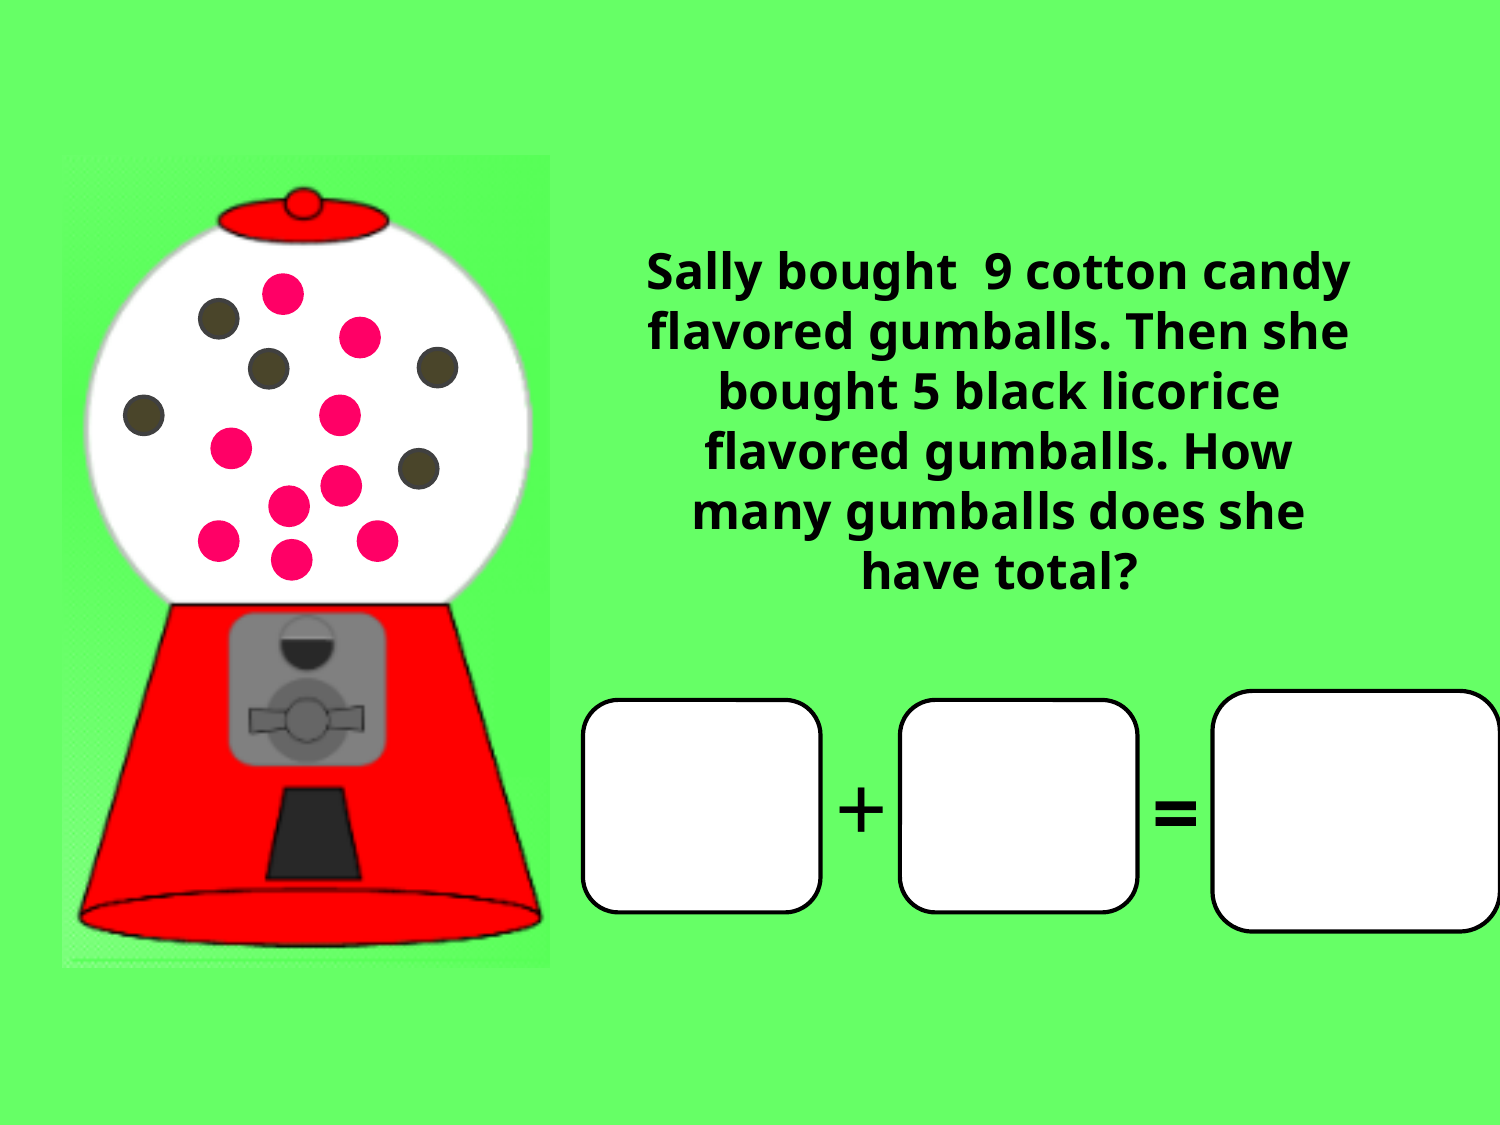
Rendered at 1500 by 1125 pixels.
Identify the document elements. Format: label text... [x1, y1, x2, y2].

picture [62, 155, 551, 969]
text_box Sally bought 9 cotton candy flavored gumballs. Then she bought 5 black licorice flavored gumballs. How many gumballs does she have total? [624, 231, 1374, 607]
text_box [580, 697, 823, 915]
text_box [1210, 688, 1500, 934]
text_box = [1137, 753, 1210, 868]
text_box + [820, 743, 897, 868]
text_box [897, 697, 1140, 915]
